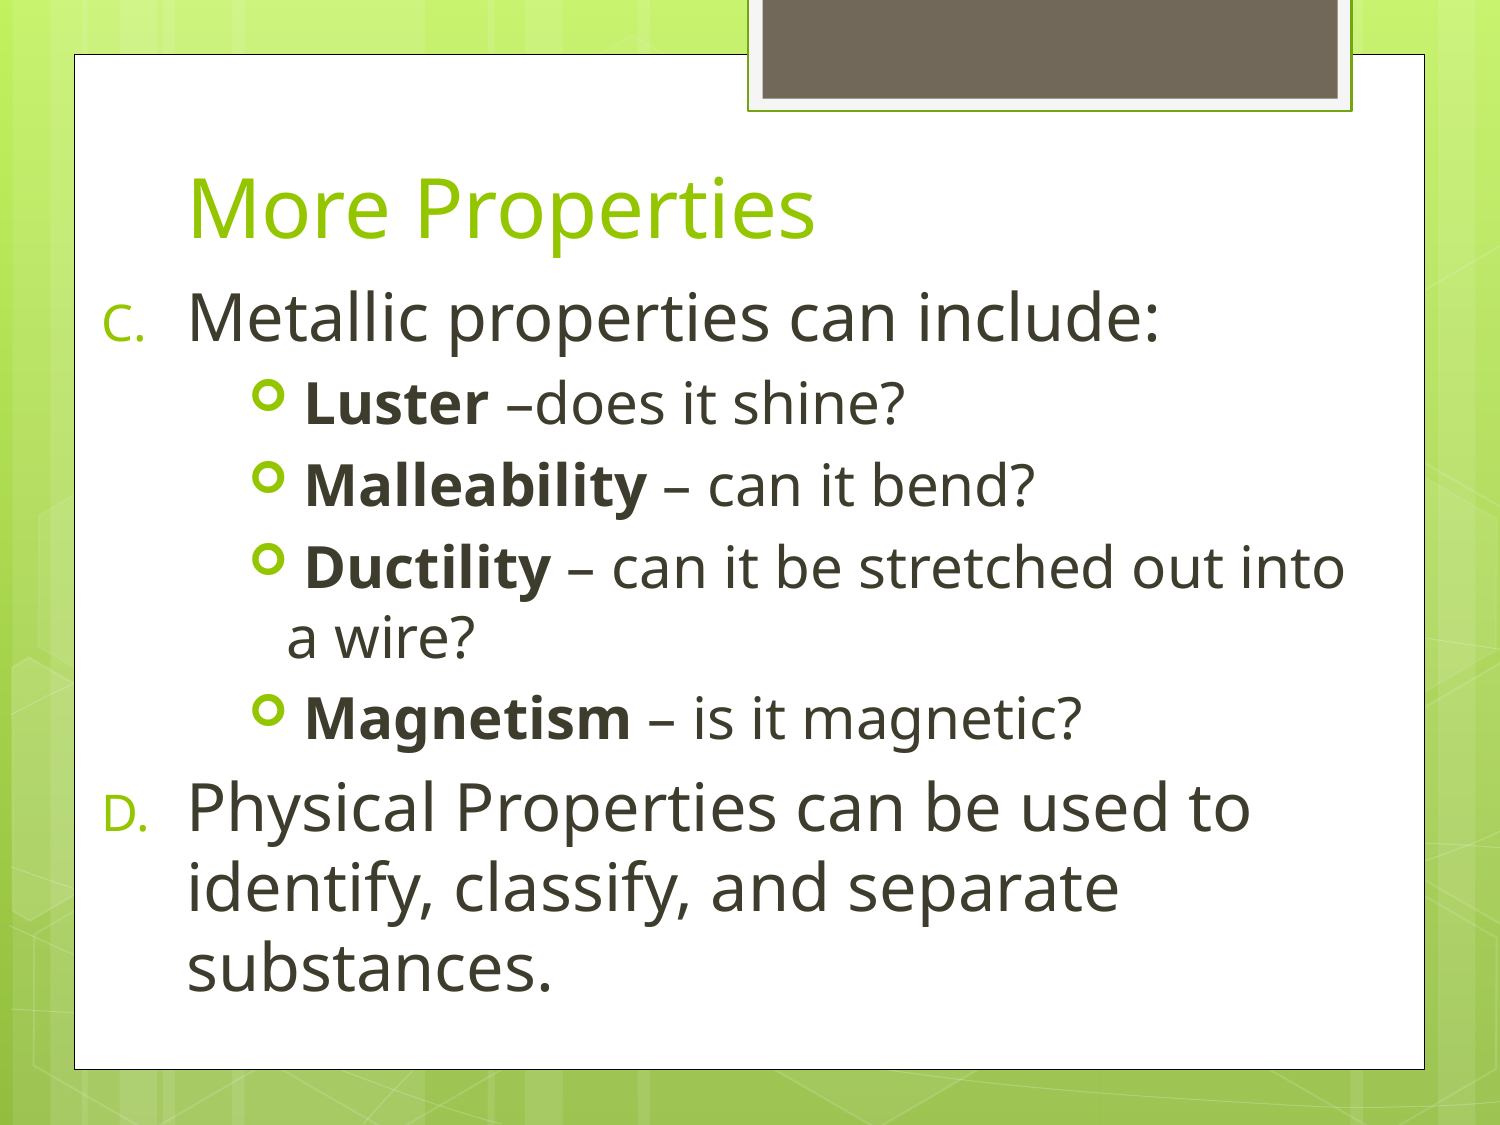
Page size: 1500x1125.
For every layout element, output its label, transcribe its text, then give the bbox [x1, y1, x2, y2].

title More Properties [171, 74, 1324, 263]
list Metallic properties can include: Luster –does it shine? Malleability – can it bend? Ductility – can it be stretched out into a wire? Magnetism – is it magnetic? Physical Properties can be used to identify, classify, and separate substances. [86, 267, 1401, 1042]
